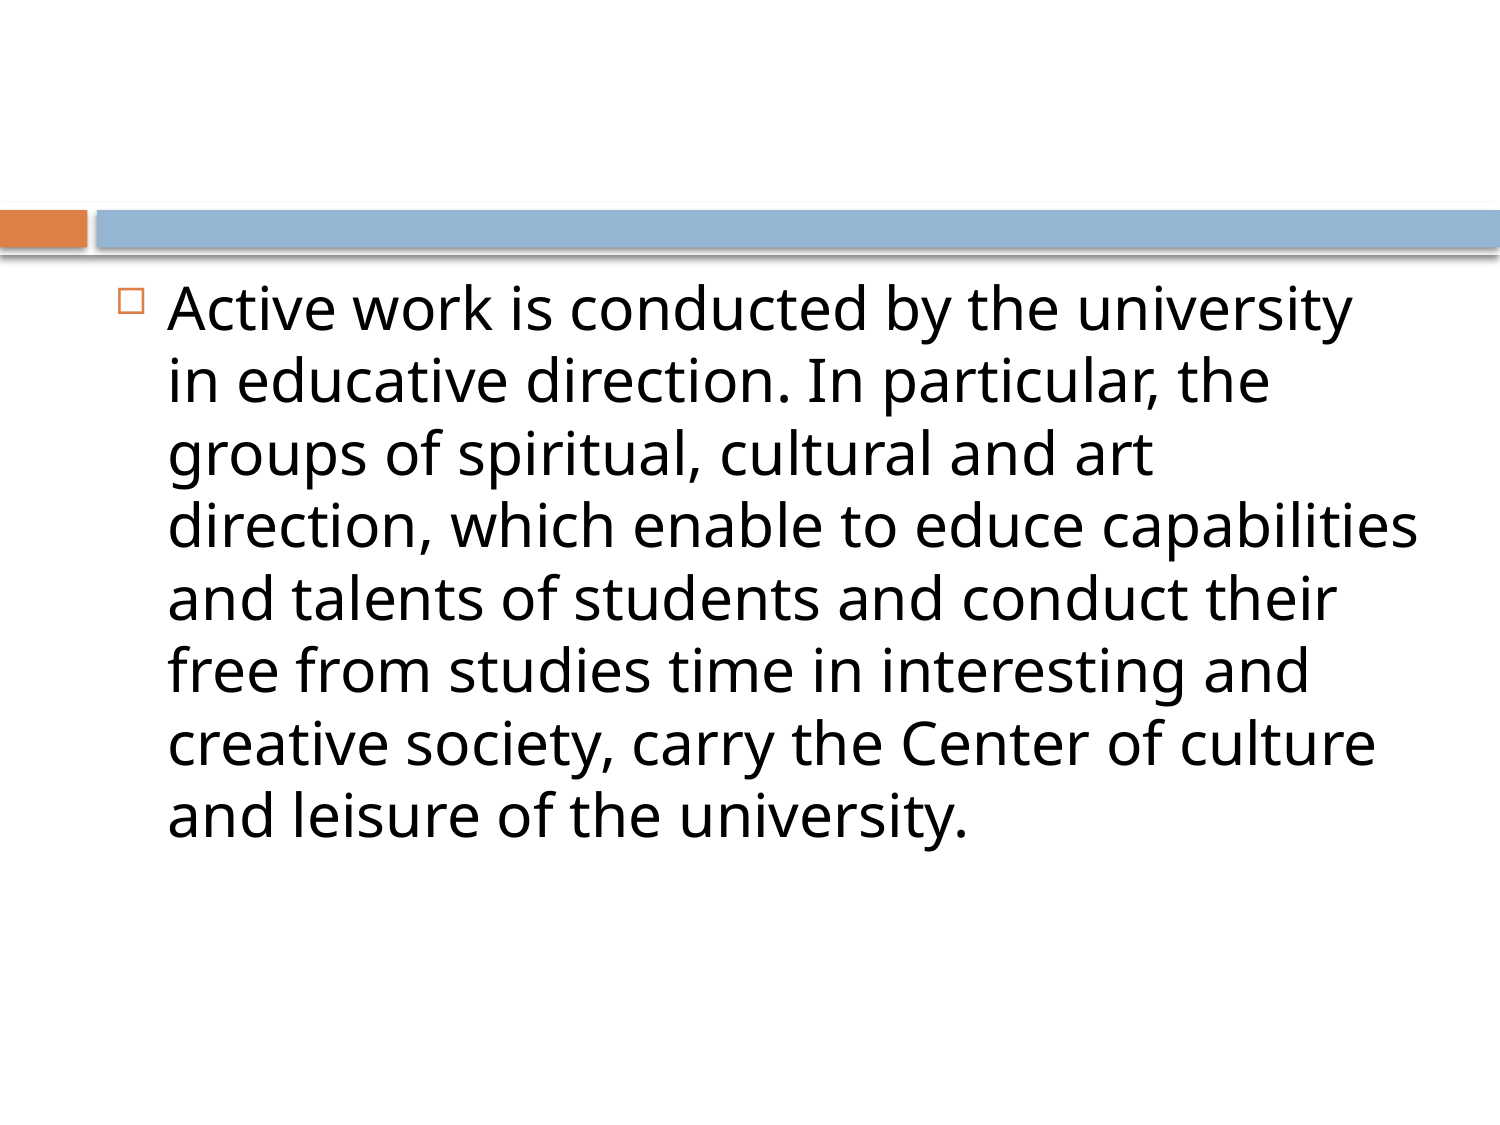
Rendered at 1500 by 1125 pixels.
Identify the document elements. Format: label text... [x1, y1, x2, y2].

list Active work is conducted by the university in educative direction. In particular, the groups of spiritual, cultural and art direction, which enable to educe capabilities and talents of students and conduct their free from studies time in interesting and creative society, carry the Center of culture and leisure of the university. [100, 262, 1438, 1000]
